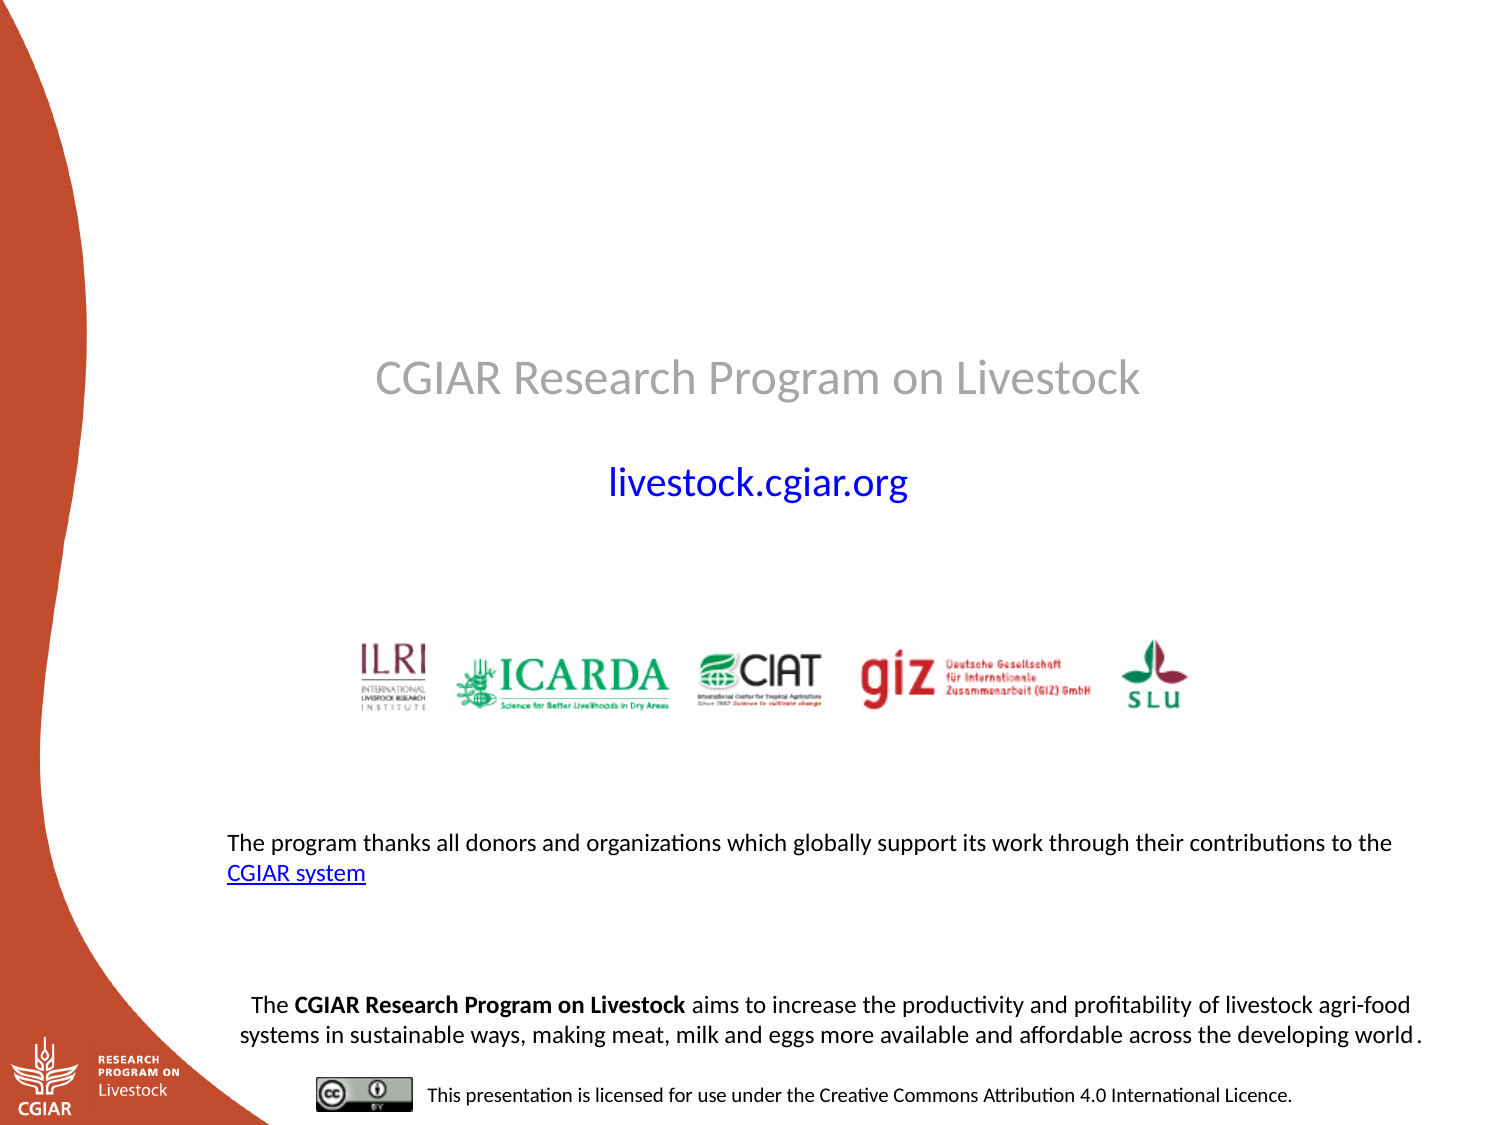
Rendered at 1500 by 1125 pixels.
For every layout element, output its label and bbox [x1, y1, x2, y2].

picture [0, 0, 270, 1125]
picture [337, 626, 1222, 731]
picture [316, 1077, 413, 1112]
